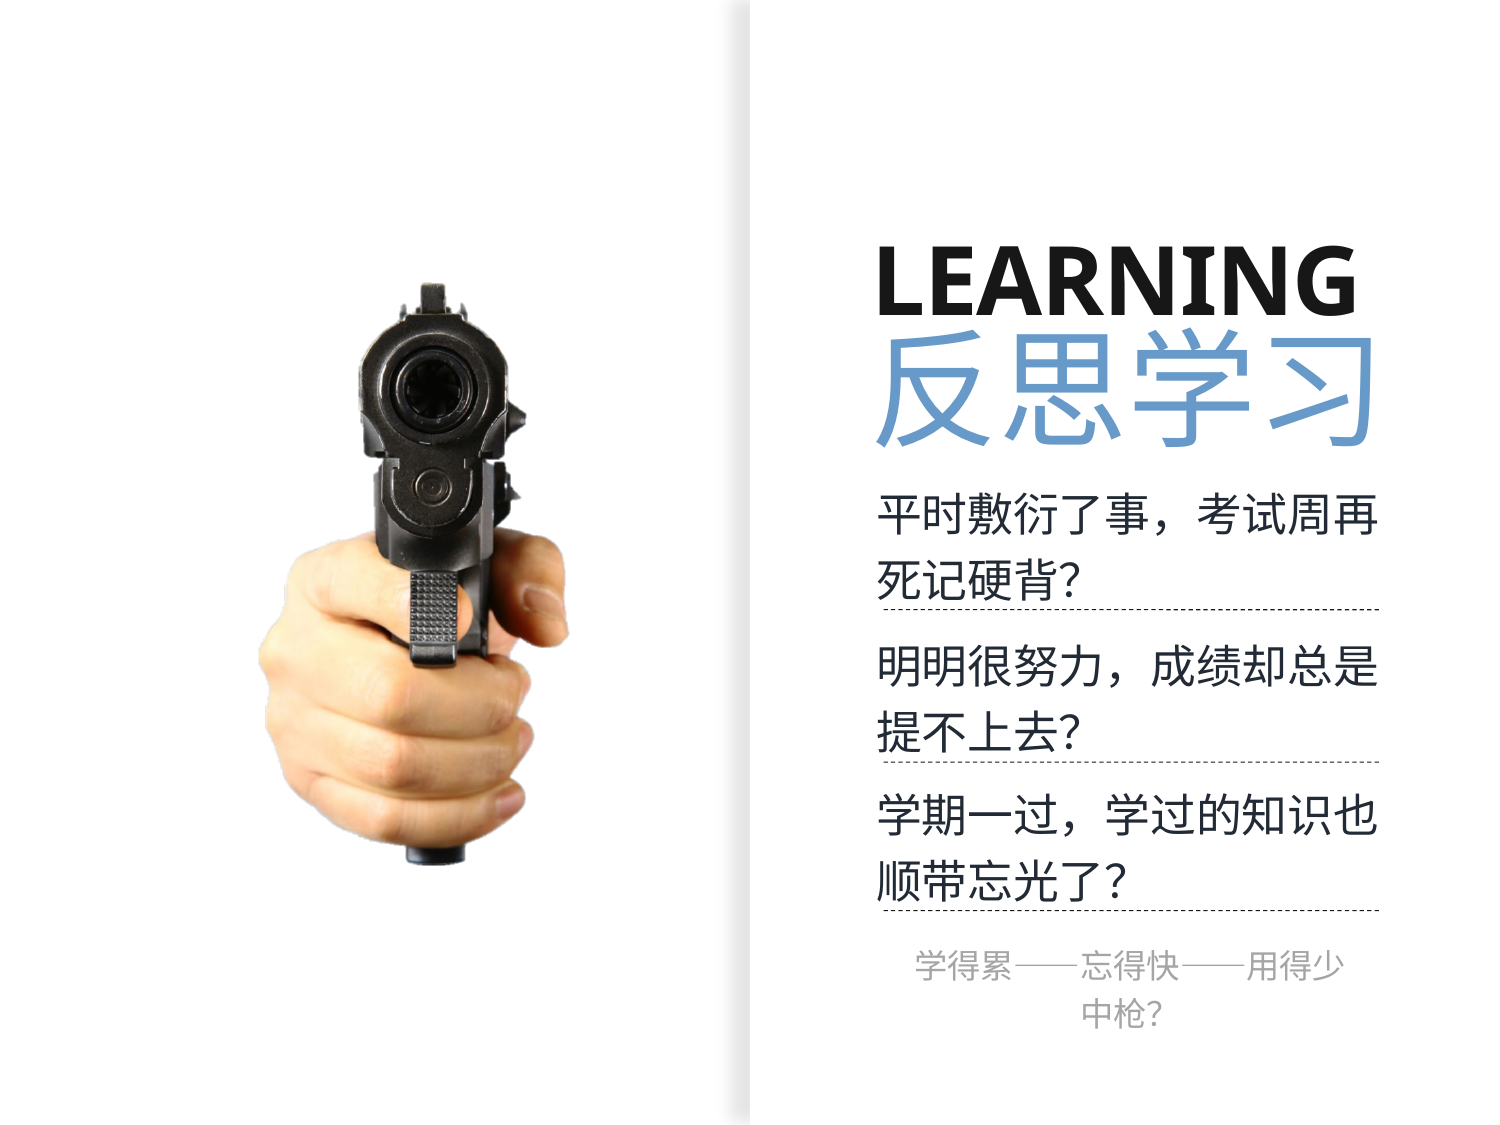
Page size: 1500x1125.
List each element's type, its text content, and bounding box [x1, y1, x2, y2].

text_box 反思学习 [816, 301, 1440, 473]
text_box 平时敷衍了事，考试周再死记硬背？ [861, 473, 1430, 616]
text_box 学期一过，学过的知识也顺带忘光了？ [861, 767, 1430, 917]
text_box [749, 0, 1500, 1125]
text_box LEARNING [856, 212, 1500, 349]
picture [198, 212, 680, 935]
text_box 学得累——忘得快——用得少 中枪？ [810, 930, 1451, 1038]
text_box 明明很努力，成绩却总是提不上去？ [861, 618, 1430, 767]
